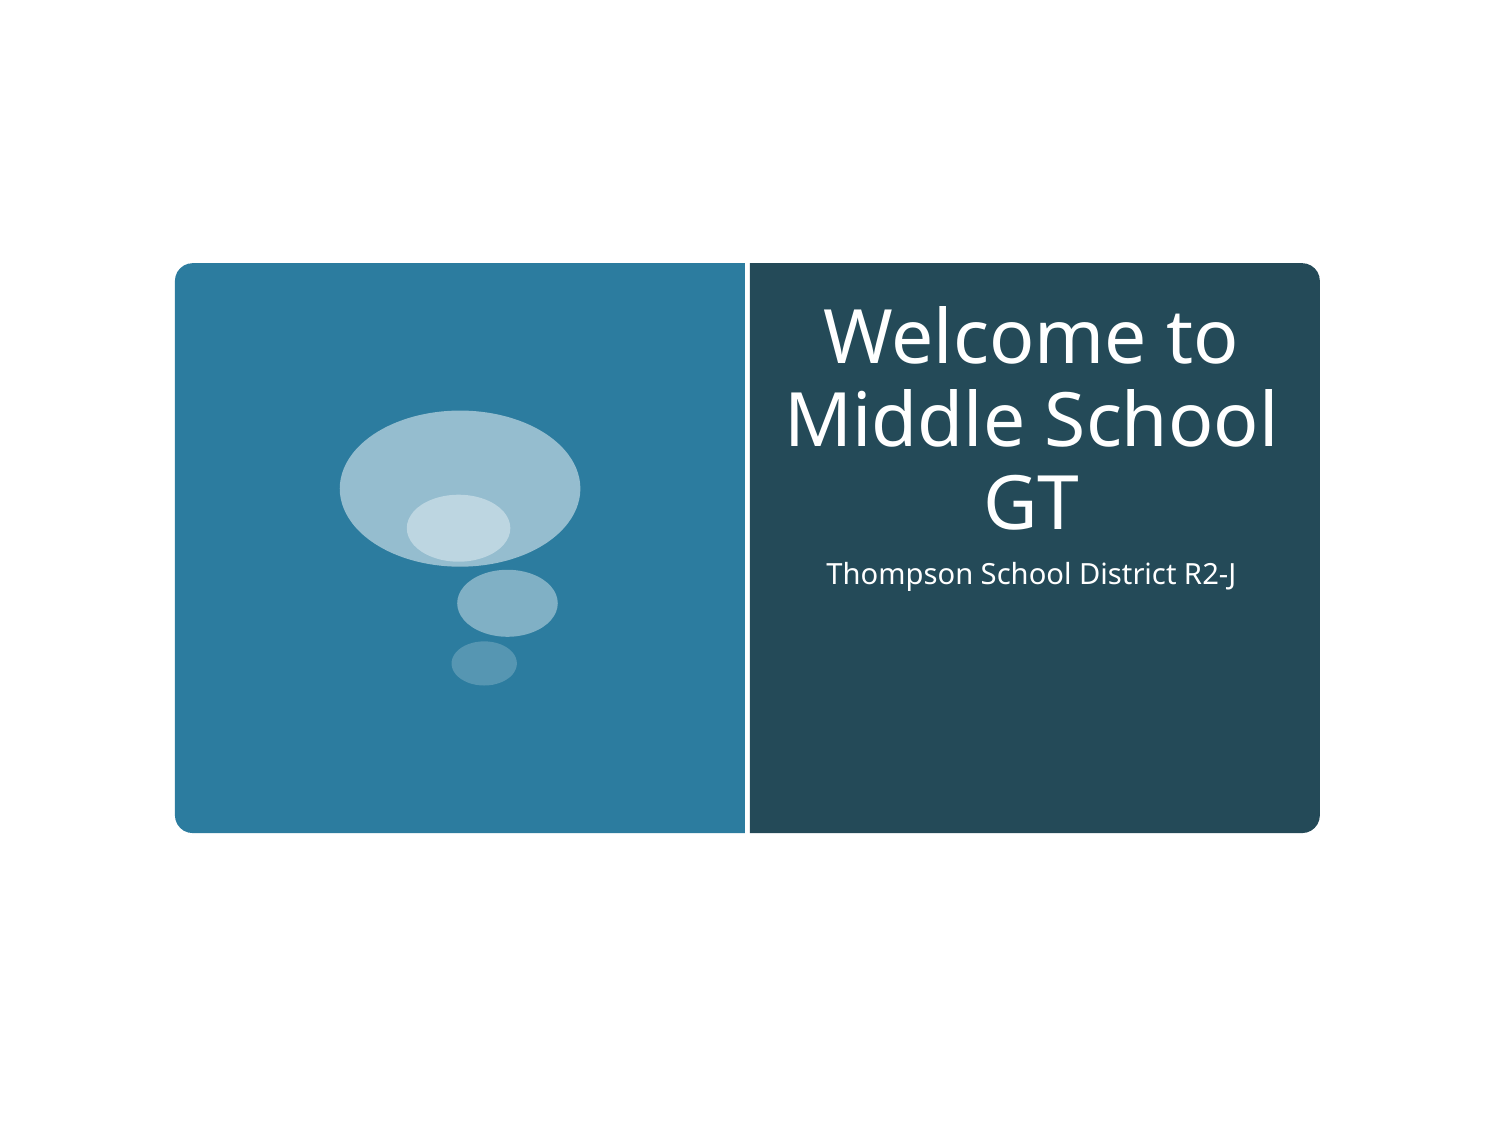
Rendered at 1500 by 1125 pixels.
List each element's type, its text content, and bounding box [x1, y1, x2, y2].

title Welcome to Middle School GT [762, 275, 1300, 545]
subtitle Thompson School District R2-J [762, 555, 1300, 643]
